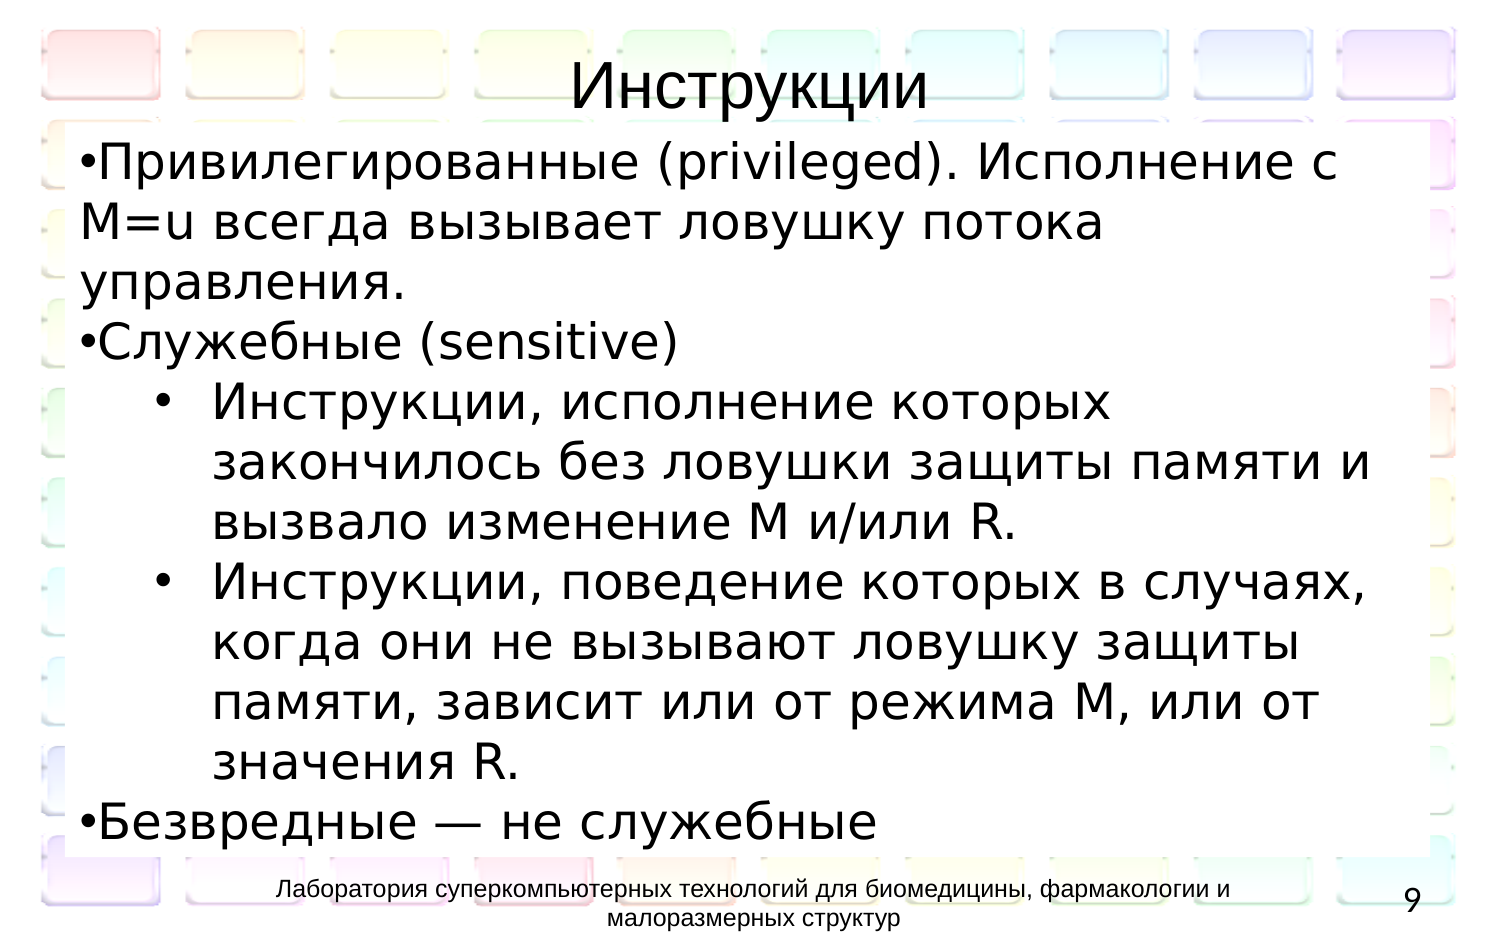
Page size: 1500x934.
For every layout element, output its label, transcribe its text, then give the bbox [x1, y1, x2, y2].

text_box Инструкции [75, 3, 1425, 160]
text_box Лаборатория суперкомпьютерных технологий для биомедицины, фармакологии и малоразмерных структур [171, 864, 1338, 915]
text_box Привилегированные (privileged). Исполнение с M=u всегда вызывает ловушку потока управления. Служебные (sensitive) Инструкции, исполнение которых закончилось без ловушки защиты памяти и вызвало изменение M и/или R. Инструкции, поведение которых в случаях, когда они не вызывают ловушку защиты памяти, зависит или от режима M, или от значения R. Безвредные — не служебные [64, 122, 1431, 858]
text_box 9 [1387, 868, 1473, 918]
picture [0, 0, 1500, 933]
